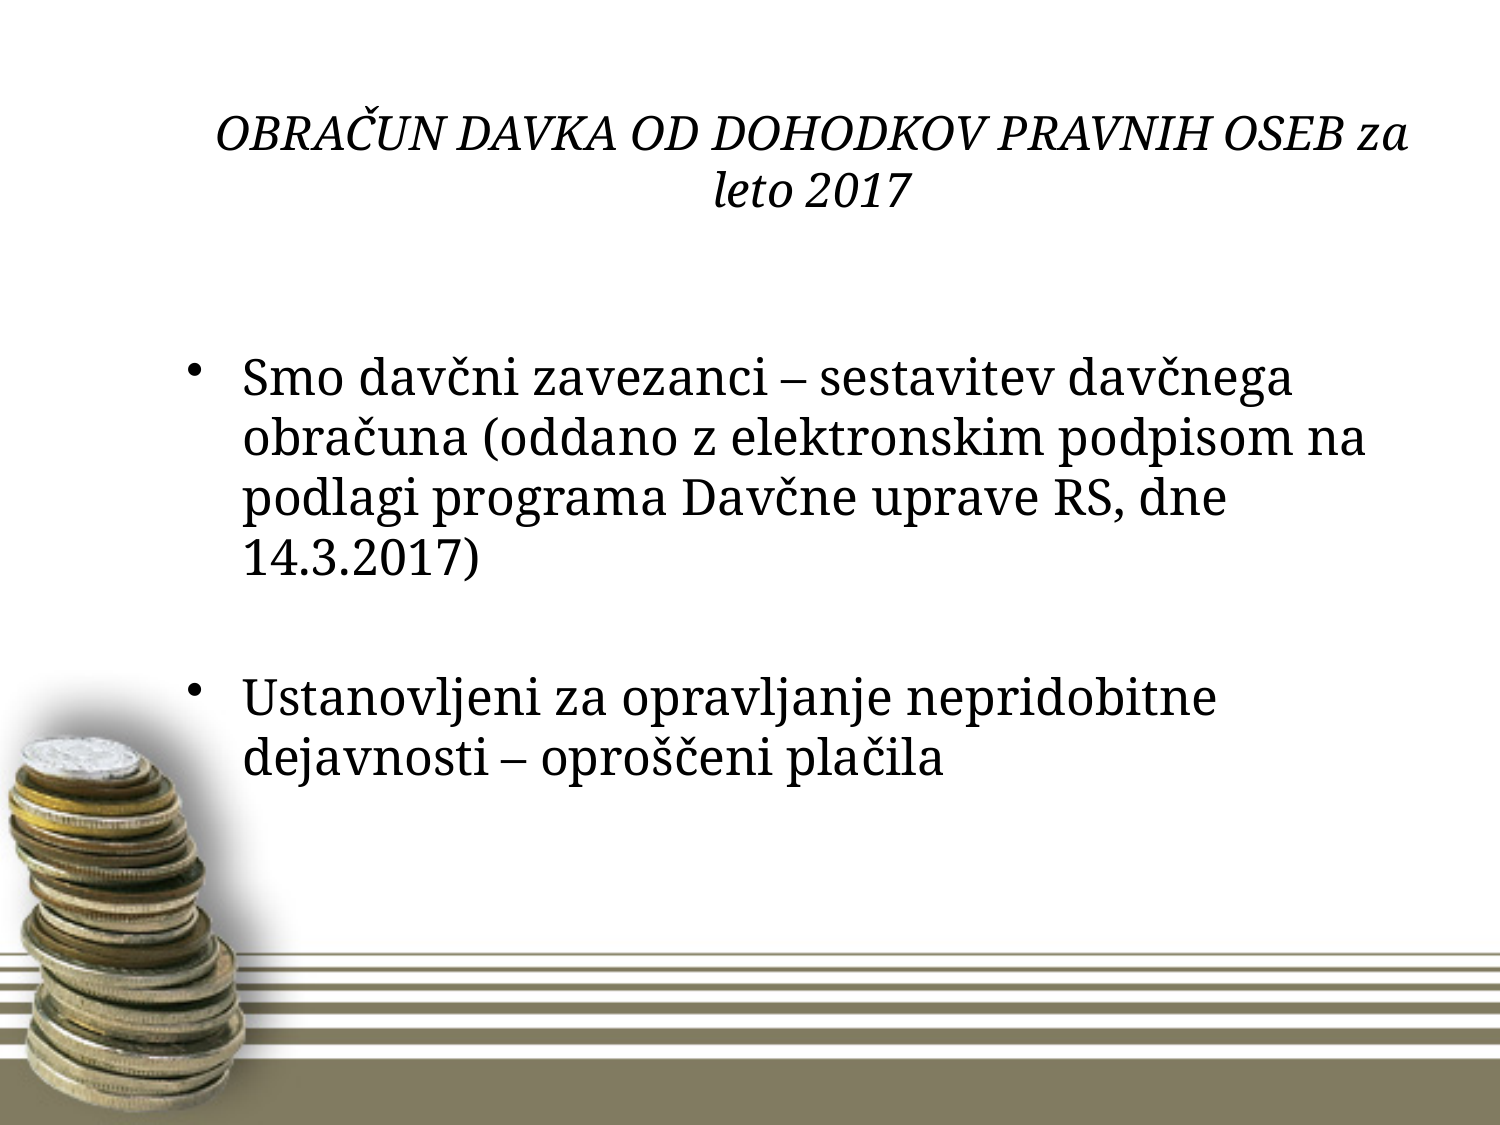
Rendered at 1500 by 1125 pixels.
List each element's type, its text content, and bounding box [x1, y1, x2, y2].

list Smo davčni zavezanci – sestavitev davčnega obračuna (oddano z elektronskim podpisom na podlagi programa Davčne uprave RS, dne 14.3.2017) Ustanovljeni za opravljanje nepridobitne dejavnosti – oproščeni plačila [171, 338, 1450, 914]
picture [0, 0, 1500, 1125]
title OBRAČUN DAVKA OD DOHODKOV PRAVNIH OSEB za leto 2017 [174, 37, 1450, 225]
